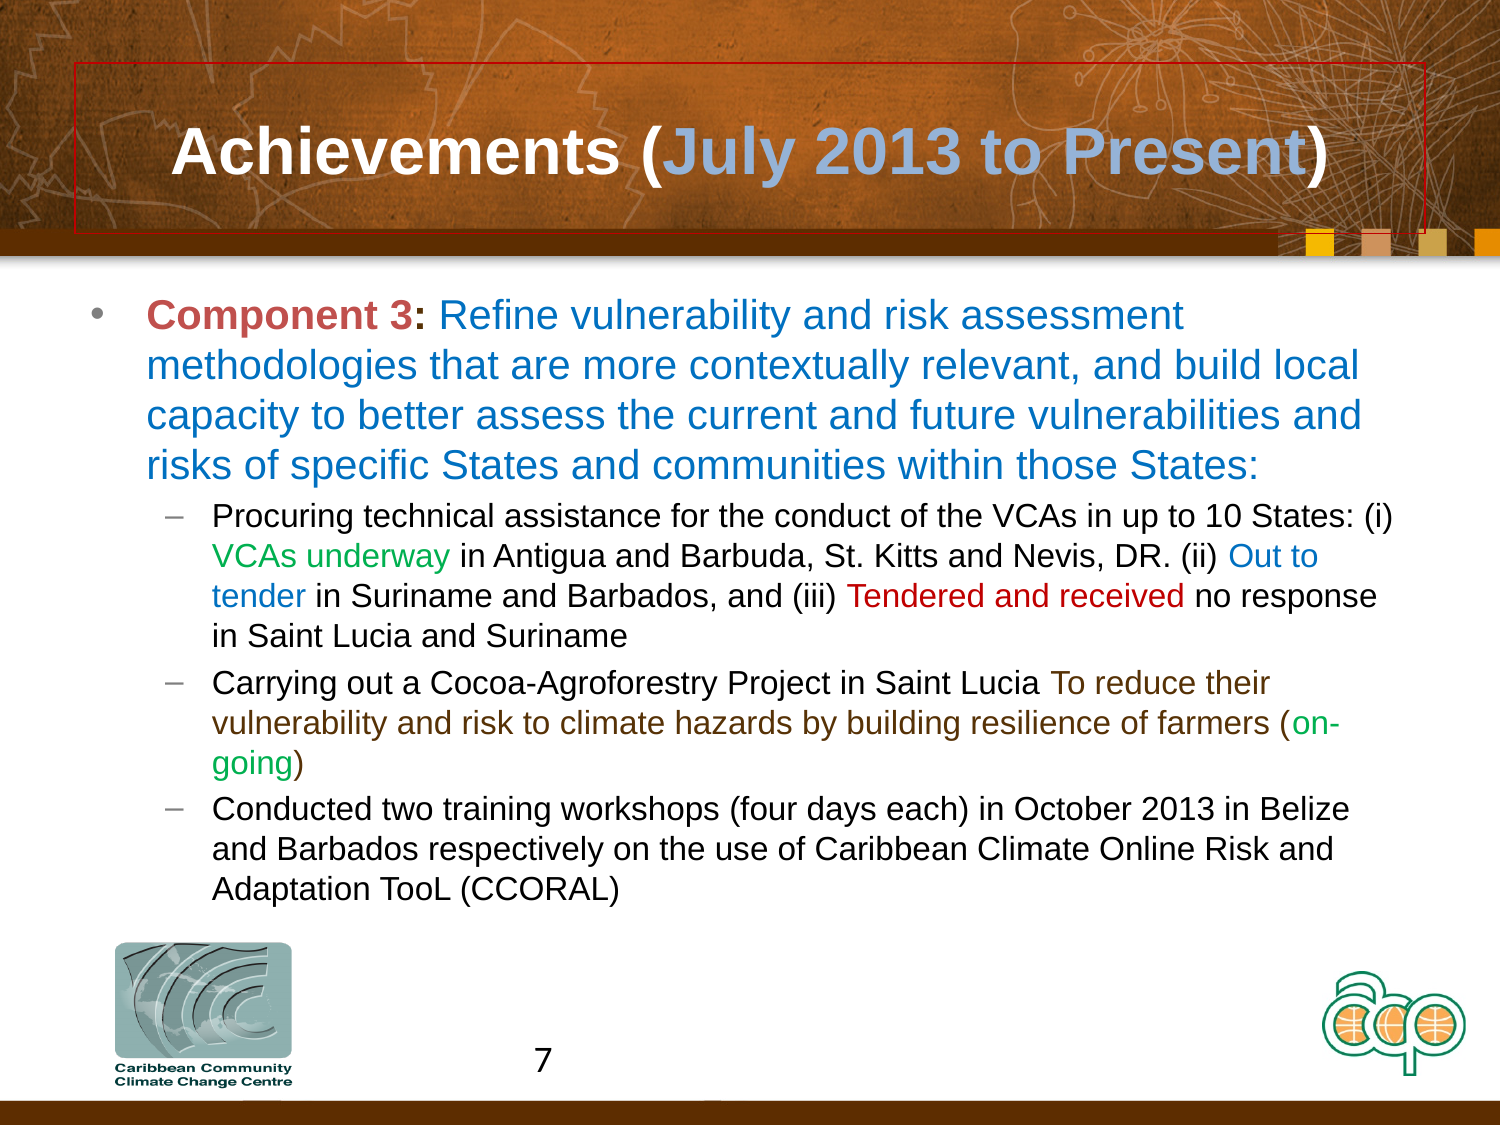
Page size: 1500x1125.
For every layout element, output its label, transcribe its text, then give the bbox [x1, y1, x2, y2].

list Component 3: Refine vulnerability and risk assessment methodologies that are more contextually relevant, and build local capacity to better assess the current and future vulnerabilities and risks of specific States and communities within those States: Procuring technical assistance for the conduct of the VCAs in up to 10 States: (i) VCAs underway in Antigua and Barbuda, St. Kitts and Nevis, DR. (ii) Out to tender in Suriname and Barbados, and (iii) Tendered and received no response in Saint Lucia and Suriname Carrying out a Cocoa-Agroforestry Project in Saint Lucia To reduce their vulnerability and risk to climate hazards by building resilience of farmers (on-going) Conducted two training workshops (four days each) in October 2013 in Belize and Barbados respectively on the use of Caribbean Climate Online Risk and Adaptation TooL (CCORAL) [74, 280, 1426, 936]
slide_number 7 [518, 1027, 869, 1071]
title Achievements (July 2013 to Present) [74, 62, 1426, 234]
picture [0, 0, 1500, 1125]
